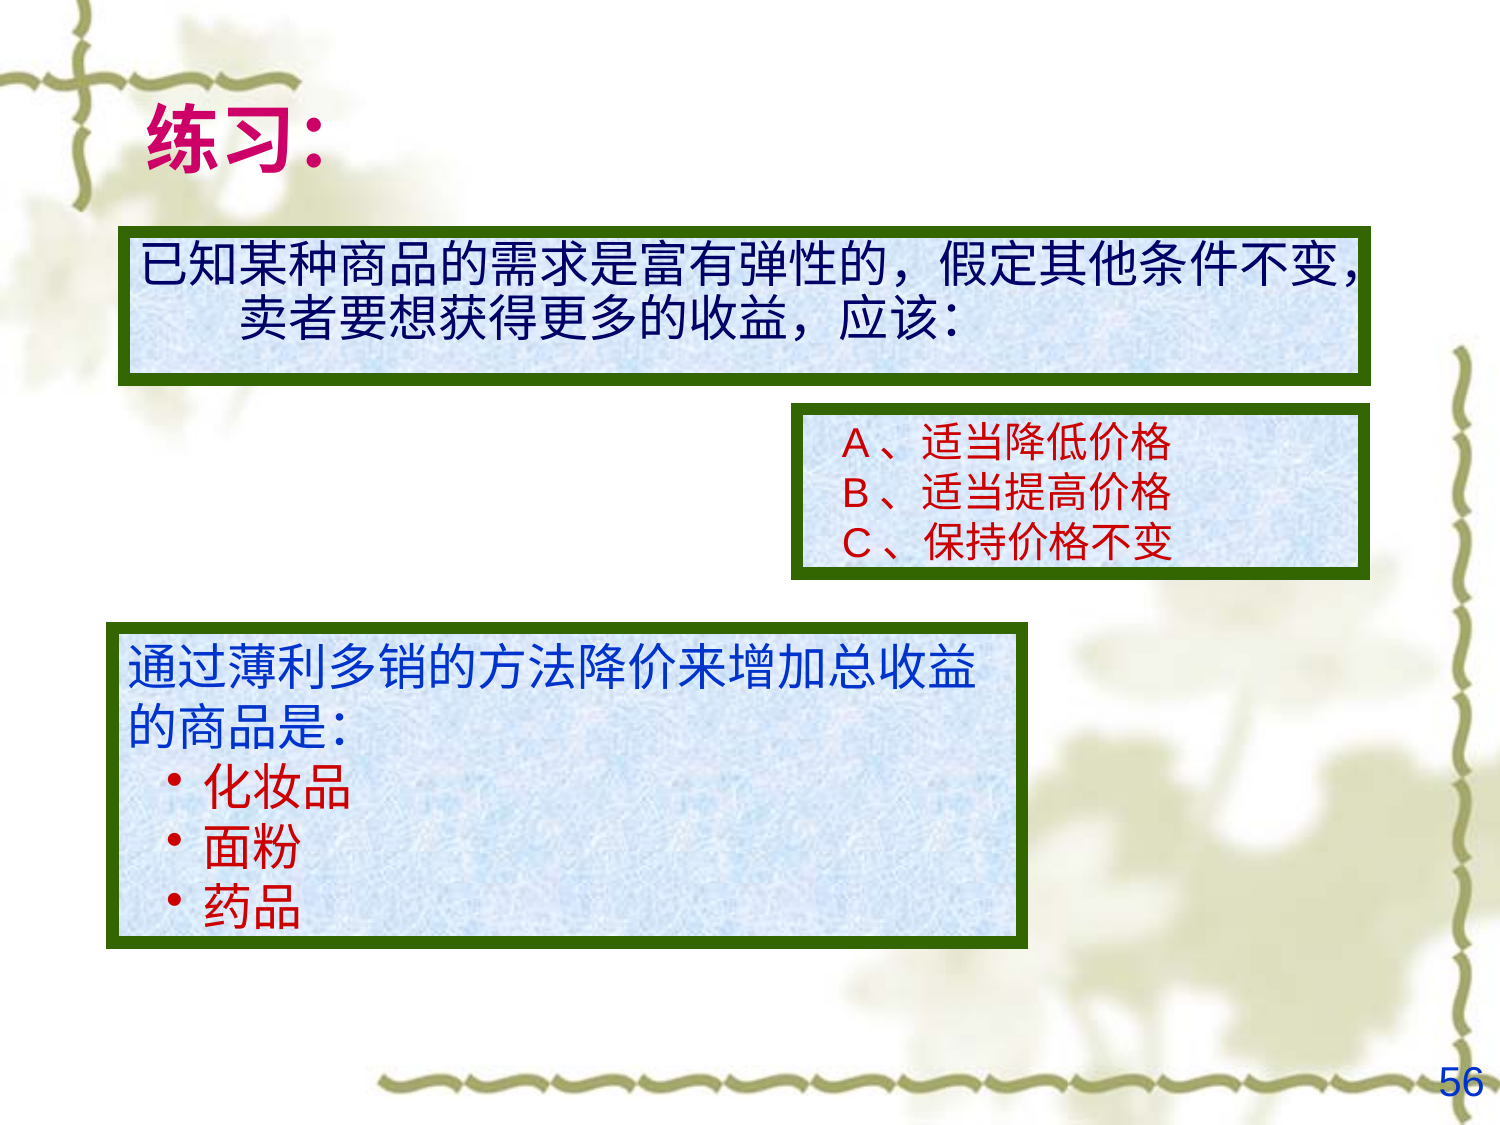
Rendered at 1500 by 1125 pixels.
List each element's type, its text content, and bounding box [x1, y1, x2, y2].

title 练习： [130, 90, 1123, 185]
text_box A、适当降低价格 B、适当提高价格 C、保持价格不变 [797, 408, 1365, 574]
text_box 通过薄利多销的方法降价来增加总收益的商品是： 化妆品 面粉 药品 [112, 627, 1022, 943]
picture [0, 0, 1500, 1125]
list 已知某种商品的需求是富有弹性的，假定其他条件不变，卖者要想获得更多的收益，应该： [123, 231, 1365, 380]
slide_number 56 [1080, 1046, 1500, 1125]
